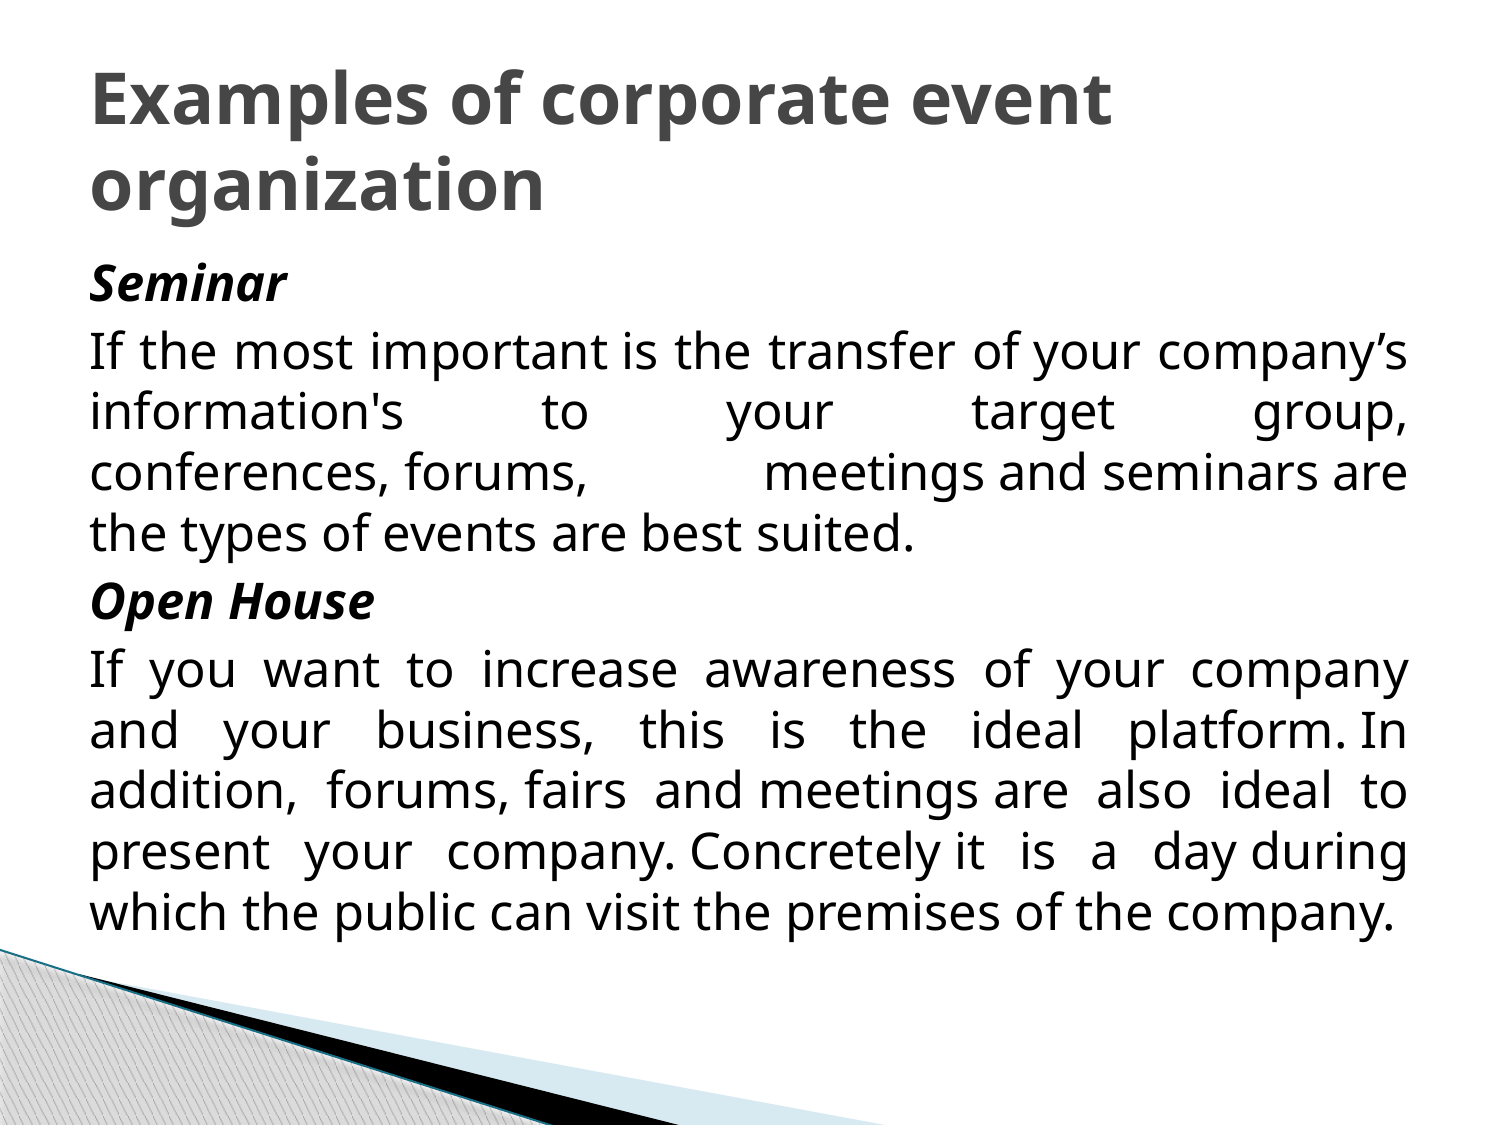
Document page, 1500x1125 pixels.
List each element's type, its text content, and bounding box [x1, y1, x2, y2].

list Seminar If the most important is the transfer of your company’s information's to your target group, conferences, forums, meetings and seminars are the types of events are best suited. Open House If you want to increase awareness of your company and your business, this is the ideal platform. In addition, forums, fairs and meetings are also ideal to present your company. Concretely it is a day during which the public can visit the premises of the company. [75, 243, 1425, 986]
title Examples of corporate event organization [75, 45, 1425, 233]
